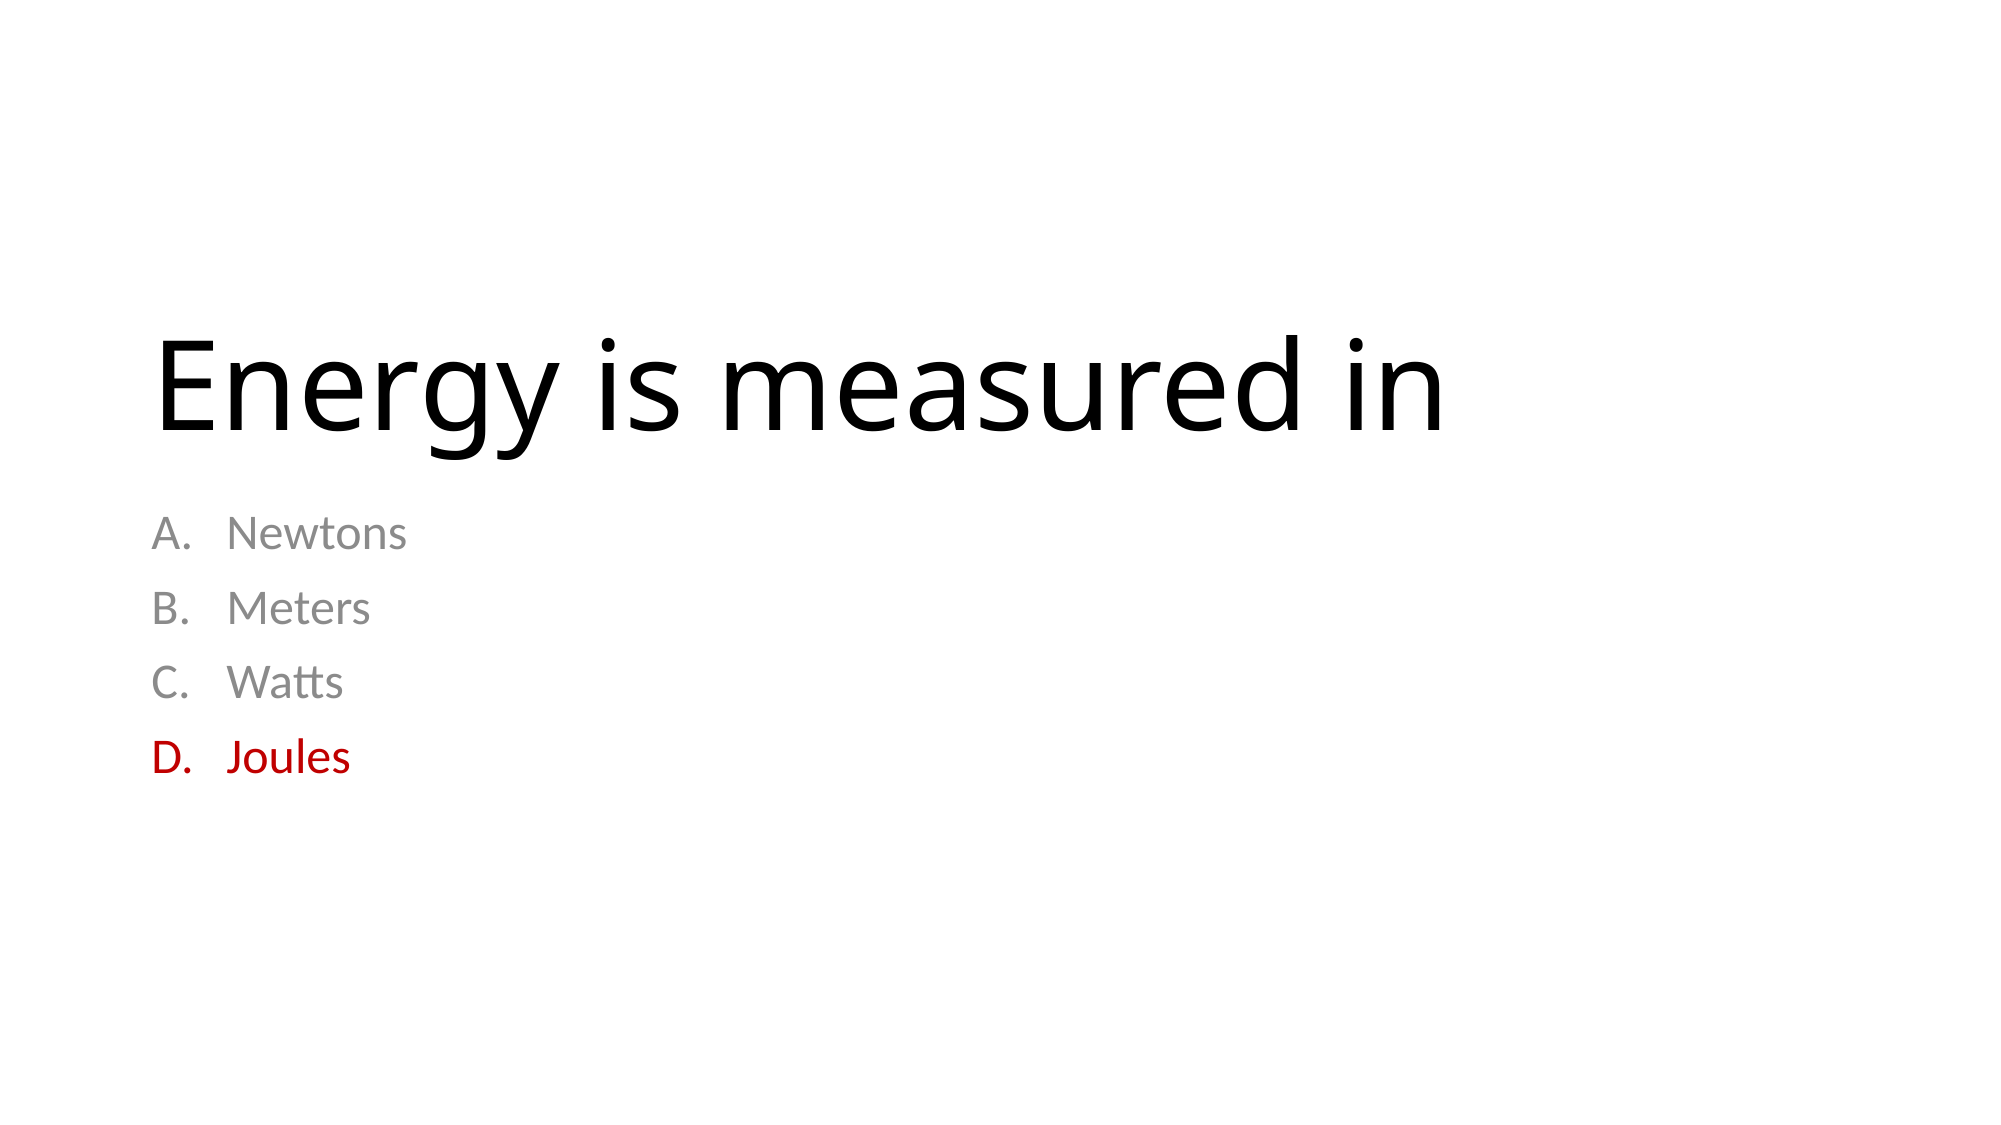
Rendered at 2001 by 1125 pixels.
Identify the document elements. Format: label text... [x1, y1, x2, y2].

list Newtons Meters Watts Joules [136, 498, 1862, 999]
title Energy is measured in [136, 280, 1862, 465]
